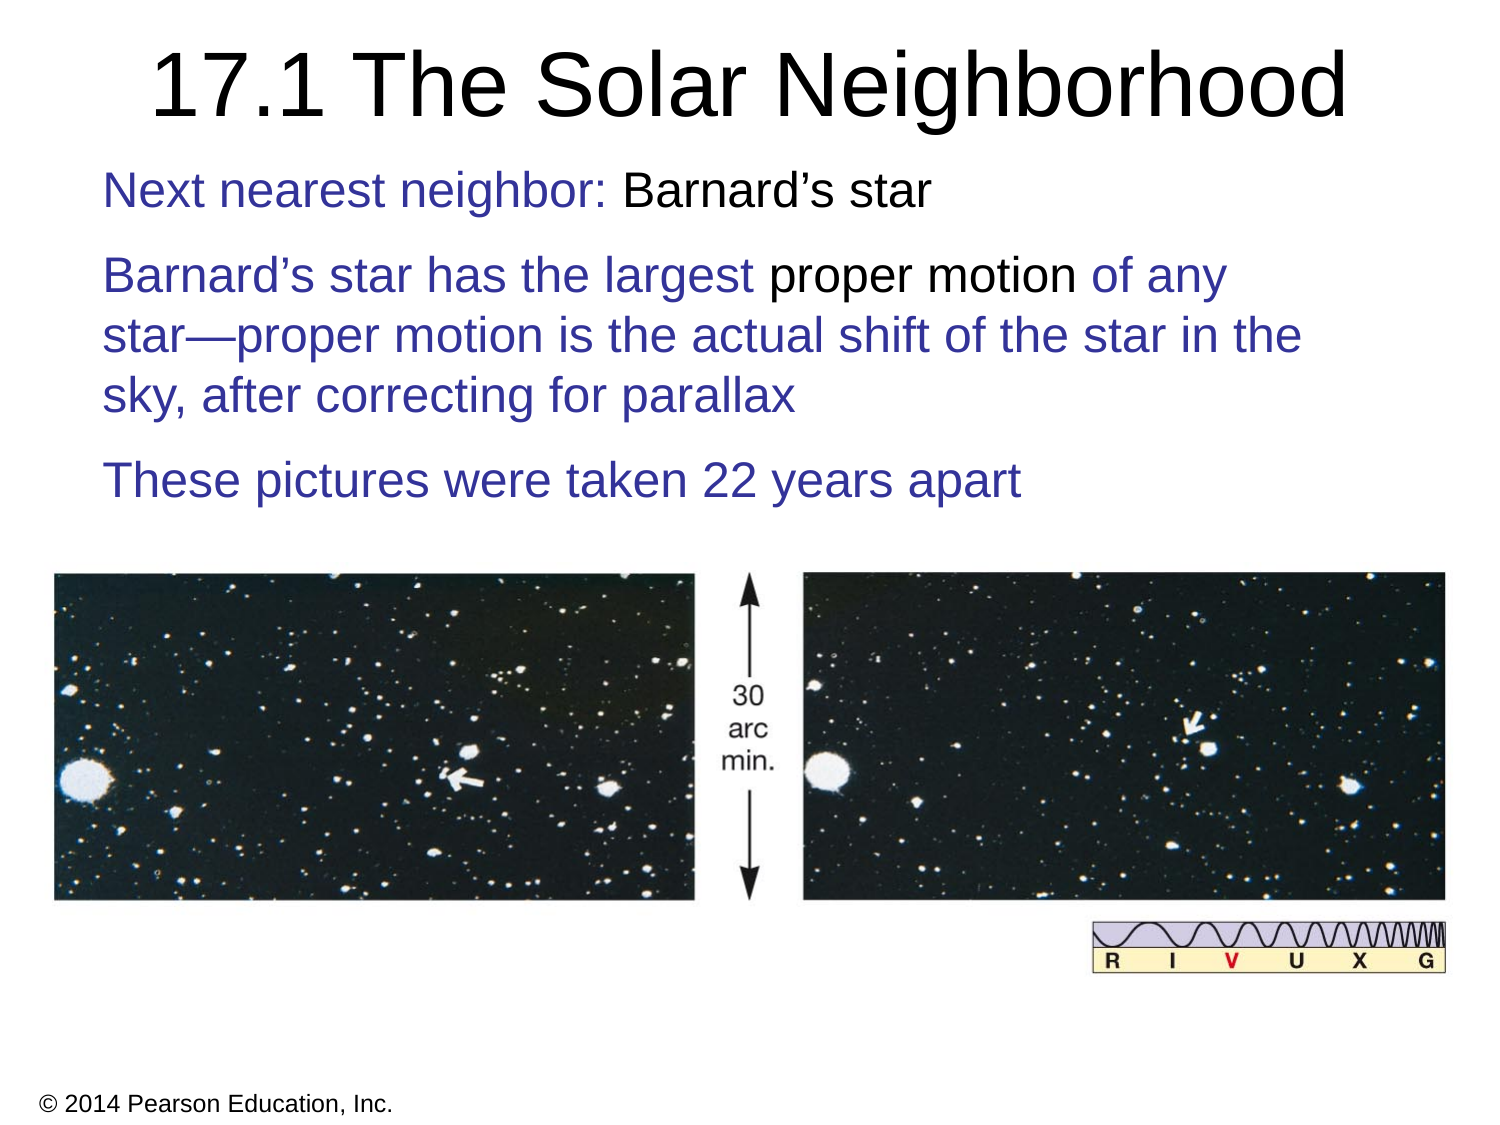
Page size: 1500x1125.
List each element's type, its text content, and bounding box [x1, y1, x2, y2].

title 17.1 The Solar Neighborhood [112, 0, 1388, 161]
picture [44, 562, 1456, 977]
text_box Next nearest neighbor: Barnard’s star Barnard’s star has the largest proper motion of any star—proper motion is the actual shift of the star in the sky, after correcting for parallax These pictures were taken 22 years apart [87, 149, 1325, 515]
